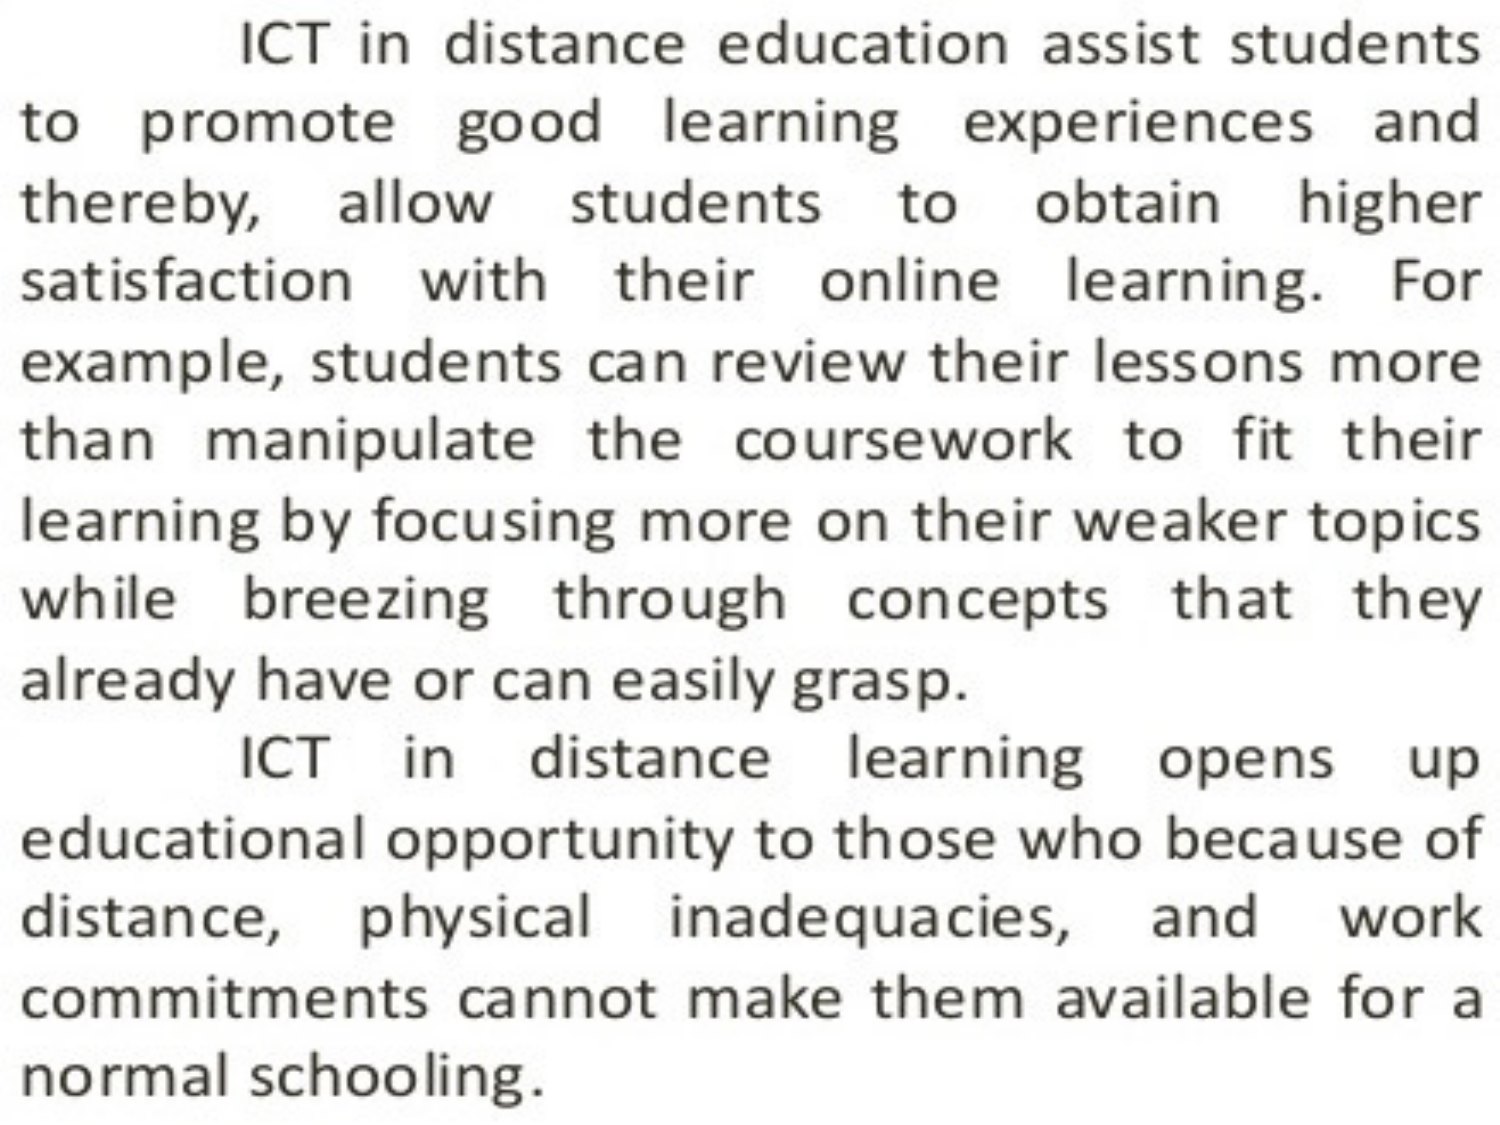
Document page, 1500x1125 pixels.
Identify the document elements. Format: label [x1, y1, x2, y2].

list [0, 0, 1500, 1125]
